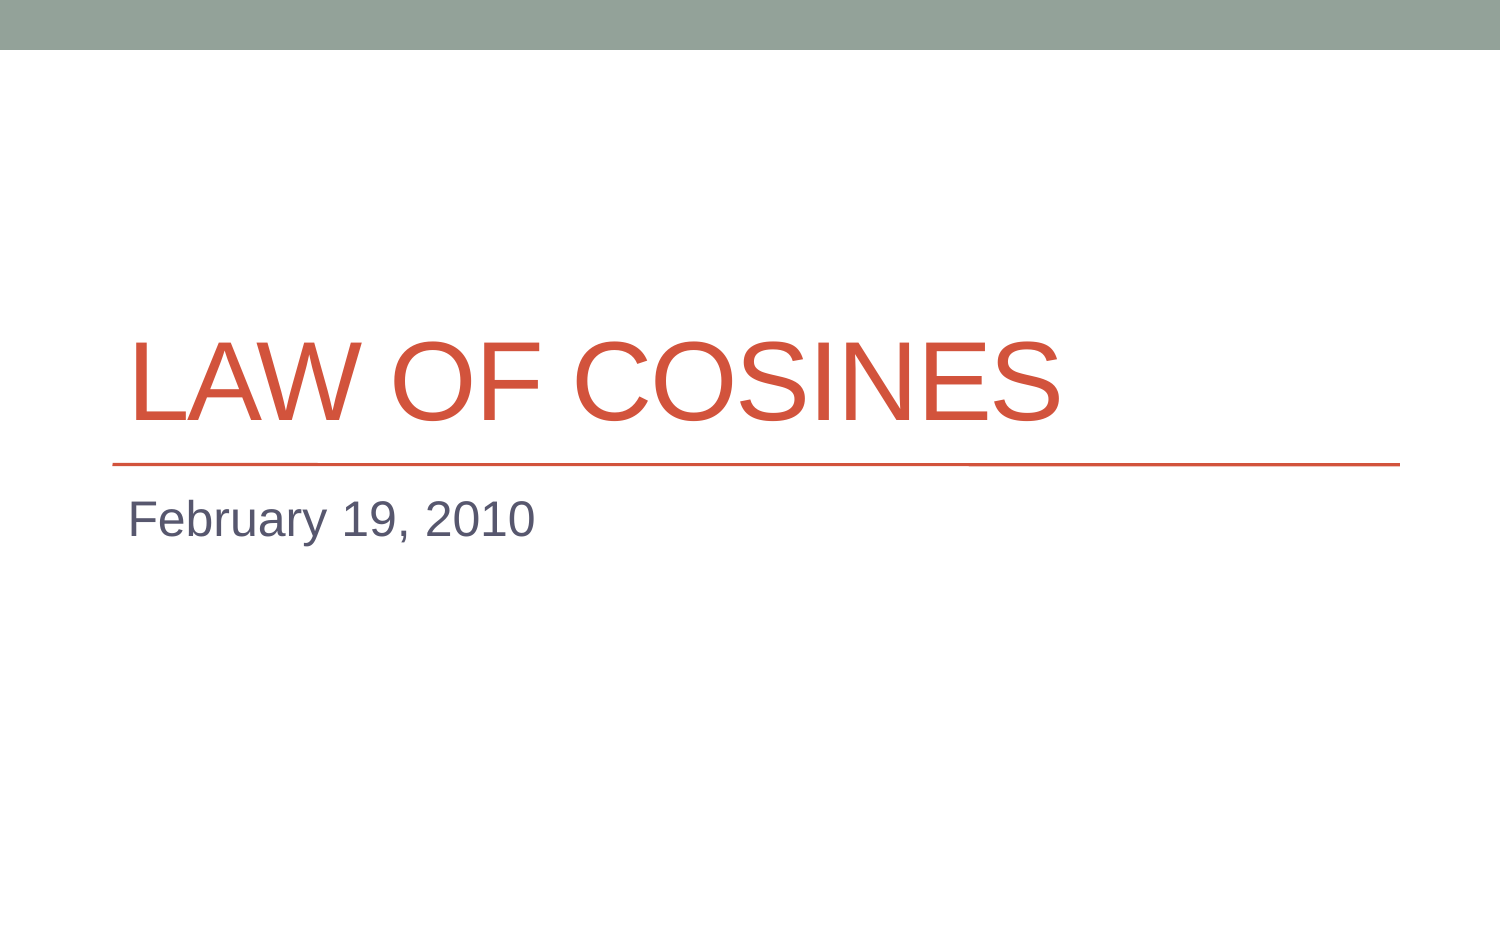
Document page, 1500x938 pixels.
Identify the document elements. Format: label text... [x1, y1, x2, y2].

subtitle February 19, 2010 [112, 479, 1163, 719]
title Law of Cosines [112, 187, 1400, 451]
